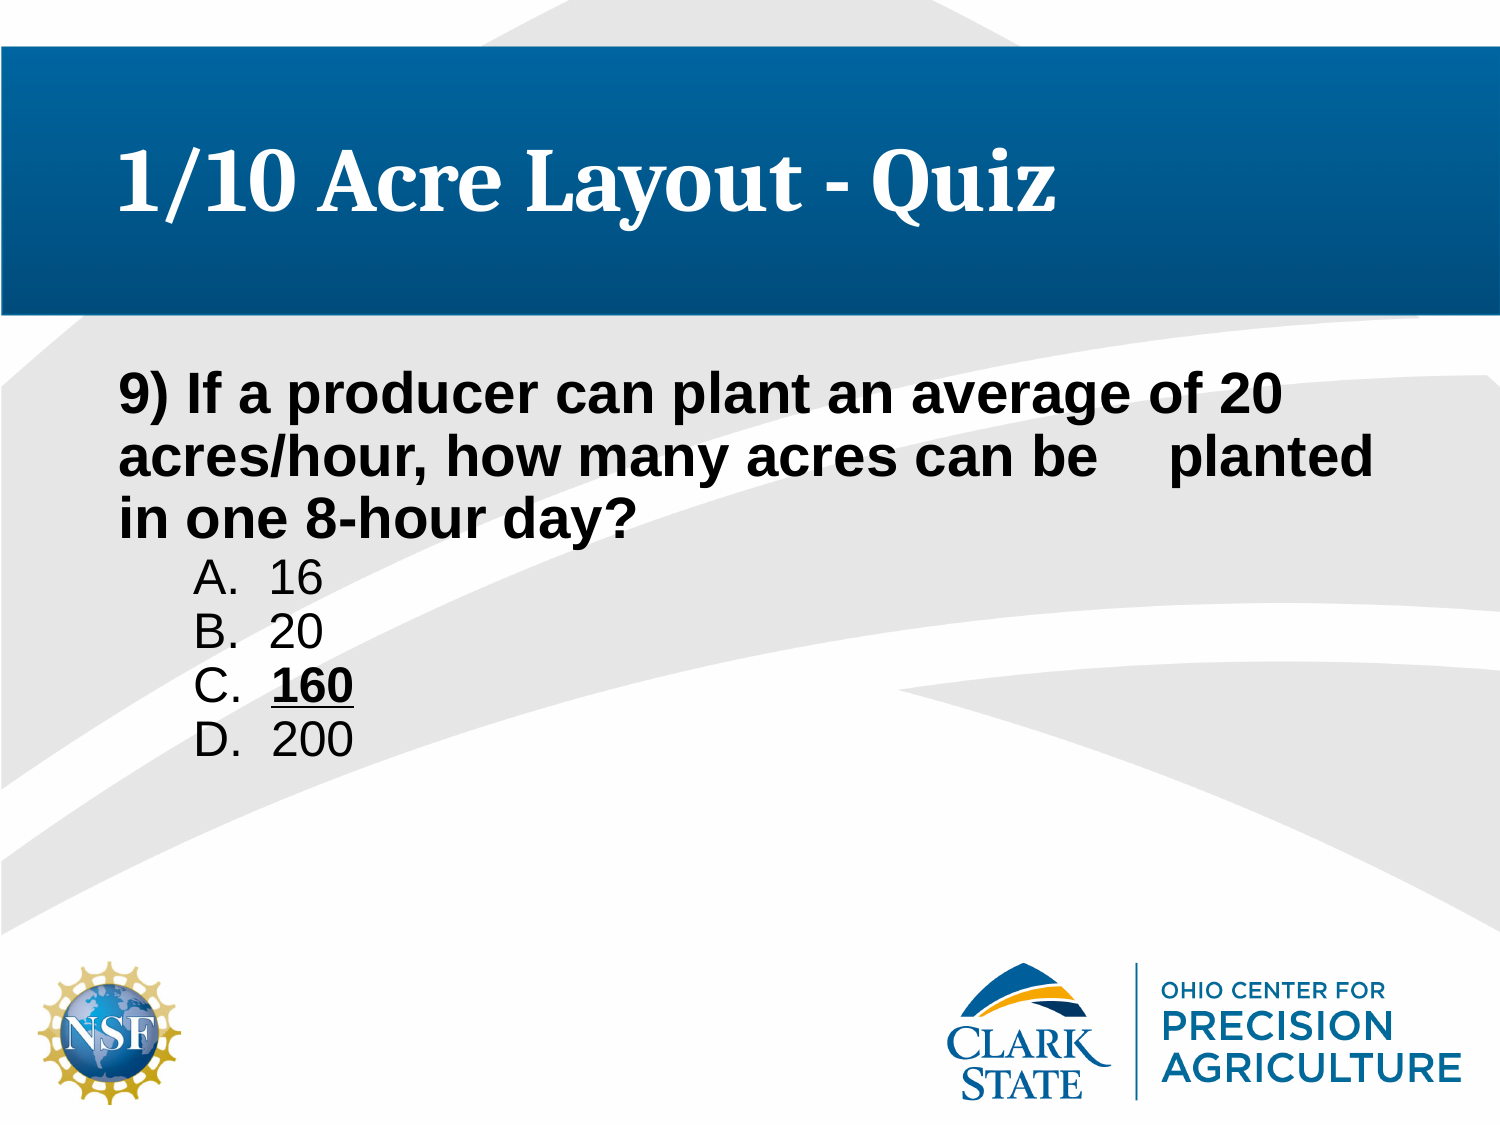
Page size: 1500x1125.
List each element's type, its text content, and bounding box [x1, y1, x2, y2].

title 1/10 Acre Layout - Quiz [103, 50, 1397, 313]
picture [0, 0, 1500, 1125]
picture [4, 49, 1500, 313]
list 9) If a producer can plant an average of 20 acres/hour, how many acres can be planted in one 8-hour day? 16 20 160 200 [103, 355, 1397, 897]
